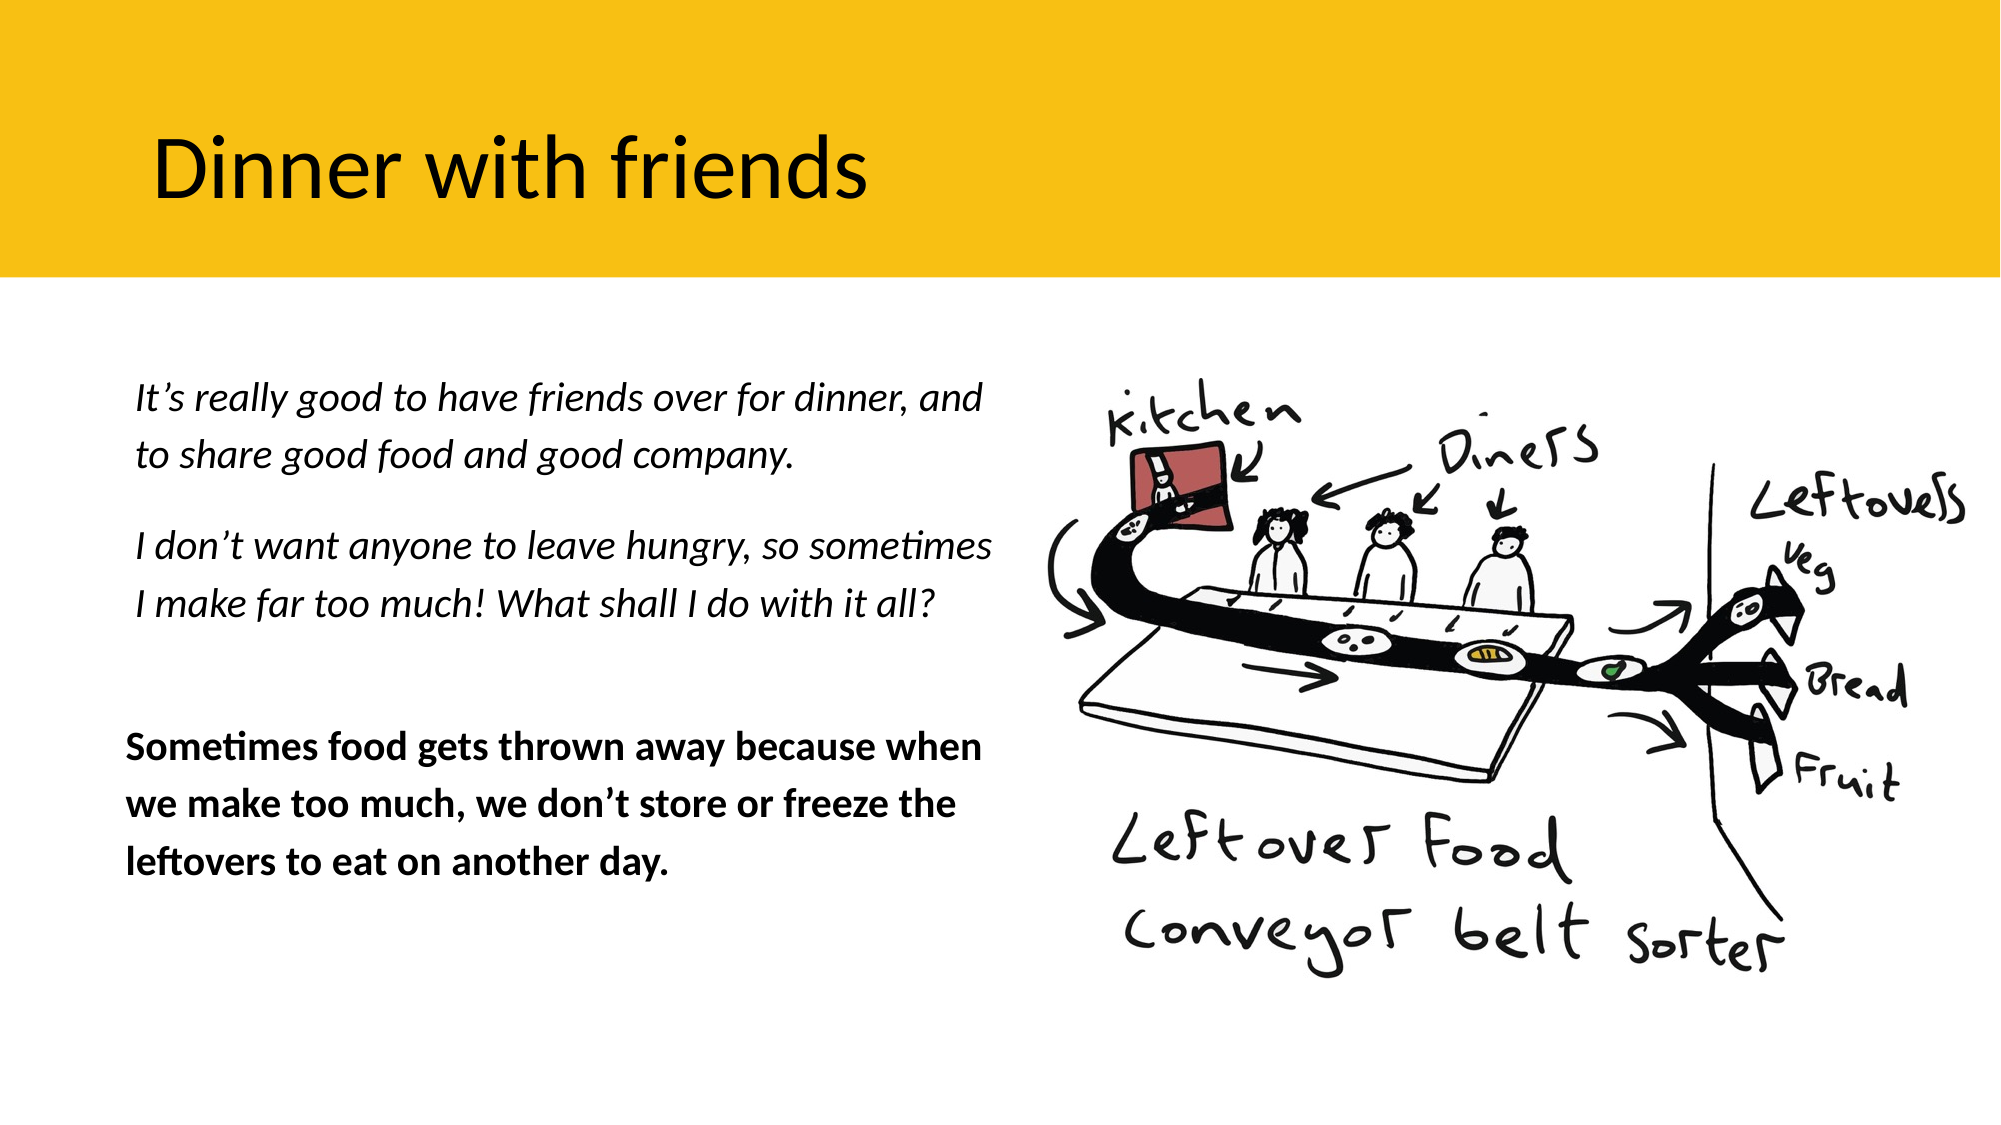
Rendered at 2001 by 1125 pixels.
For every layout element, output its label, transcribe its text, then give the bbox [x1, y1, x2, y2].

text_box It’s really good to have friends over for dinner, and to share good food and good company. I don’t want anyone to leave hungry, so sometimes I make far too much! What shall I do with it all? [119, 347, 1015, 696]
title Dinner with friends [137, 59, 1863, 278]
text_box Sometimes food gets thrown away because when we make too much, we don’t store or freeze the leftovers to eat on another day. [110, 696, 1029, 951]
picture [1047, 378, 1967, 980]
